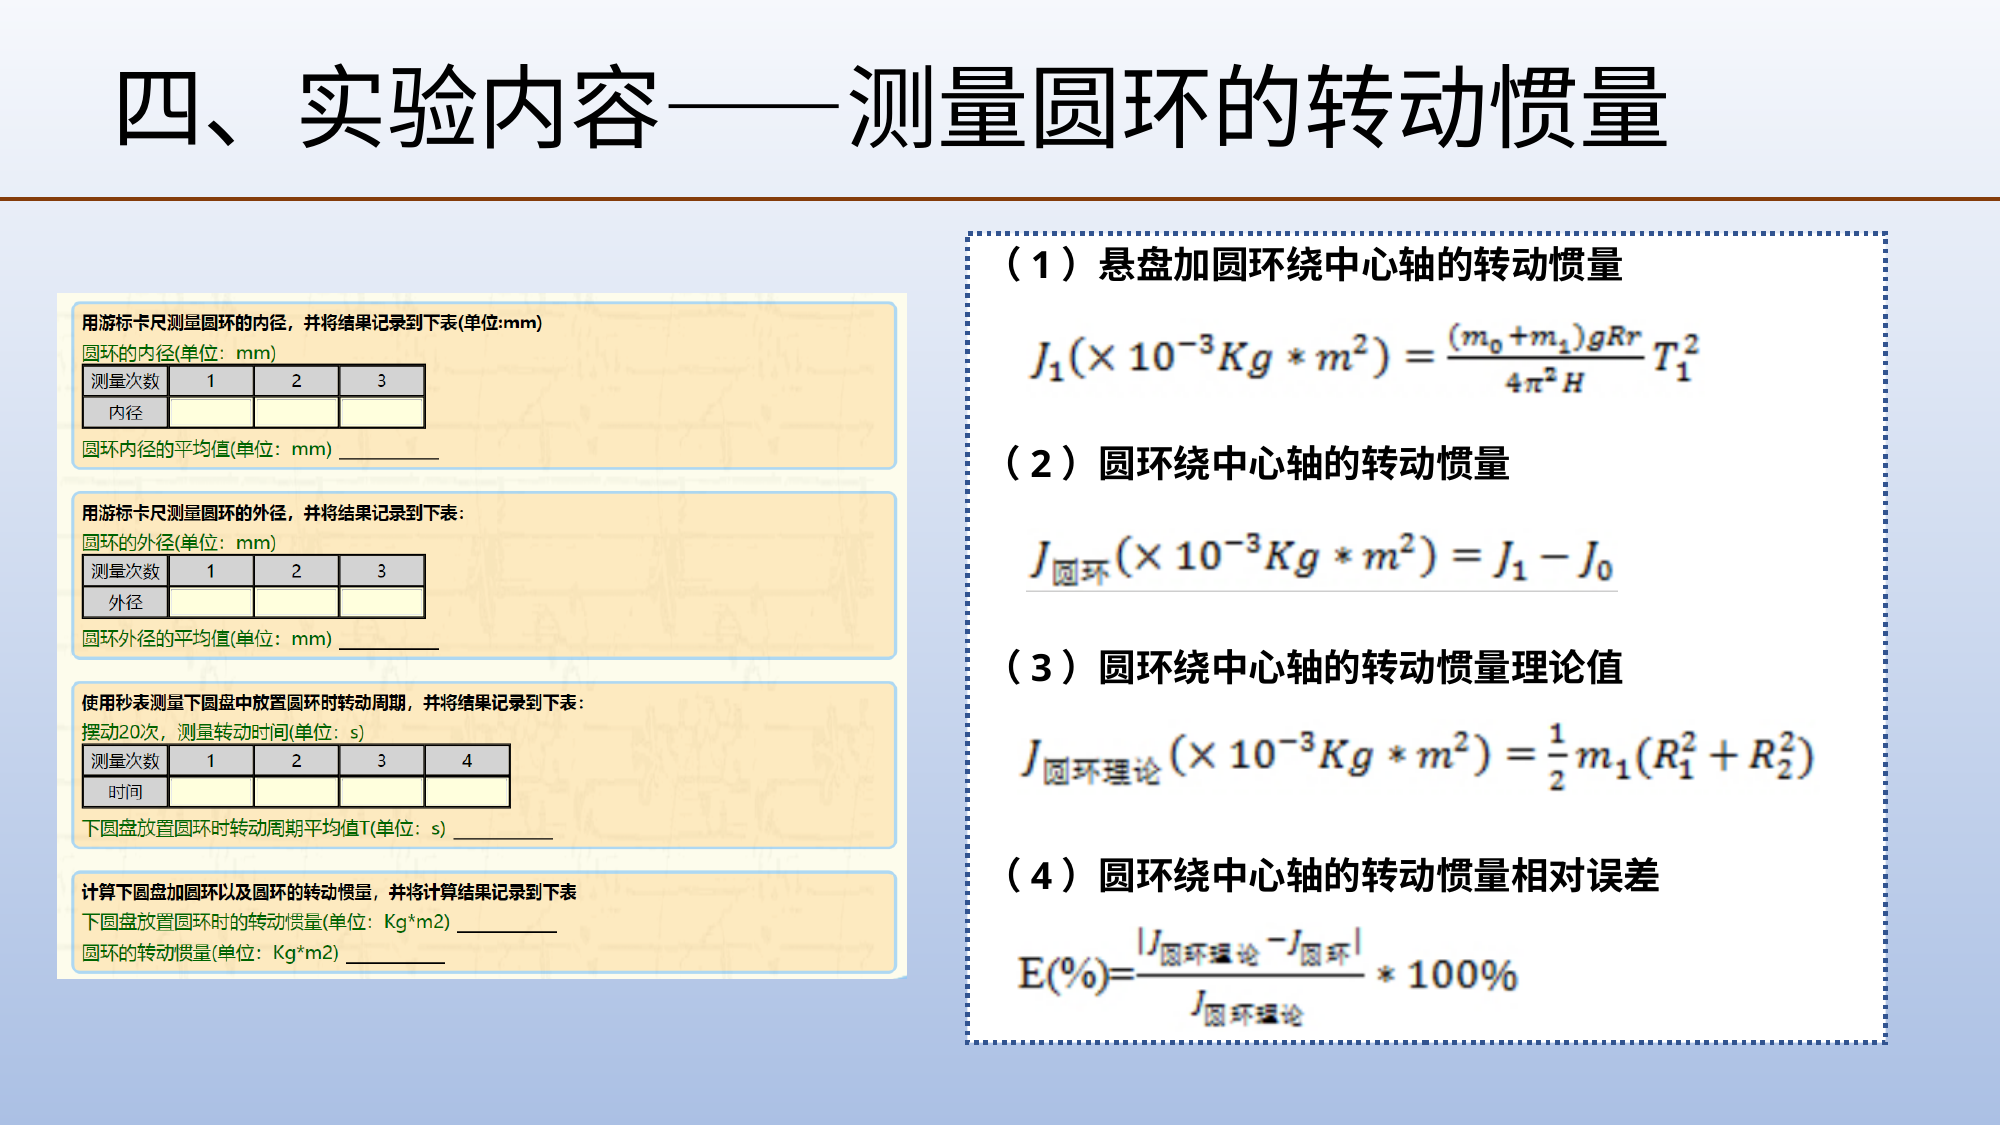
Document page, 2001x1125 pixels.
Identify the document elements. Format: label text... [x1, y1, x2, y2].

title 四、实验内容——测量圆环的转动惯量 [97, 42, 1930, 182]
picture [1017, 718, 1820, 796]
text_box （4）圆环绕中心轴的转动惯量相对误差 [969, 844, 1677, 905]
picture [1026, 528, 1618, 593]
picture [1026, 318, 1705, 399]
picture [57, 293, 907, 979]
picture [1016, 922, 1524, 1033]
slide_number [1412, 1042, 1863, 1103]
text_box 式中𝐻1为放了待测物之后的上、下圆盘间距，一般可以认为𝐻1 ≈ 𝐻。待测物的转 式中𝐻1为放了待测物之后的上、下圆盘间距，一般可以认为𝐻1 ≈ 𝐻。待测物的转 动式中𝐻1为放了待测物之后的上、下圆盘间距，一般可以认为𝐻1 ≈ 𝐻。待测物的转 动惯量I为：惯量I为：动惯量I为：转动惯量公式：I=mr² [966, 232, 1887, 1044]
text_box （1）悬盘加圆环绕中心轴的转动惯量 [969, 233, 1639, 294]
text_box （3）圆环绕中心轴的转动惯量理论值 [969, 637, 1639, 697]
text_box （2）圆环绕中心轴的转动惯量 [969, 432, 1526, 493]
